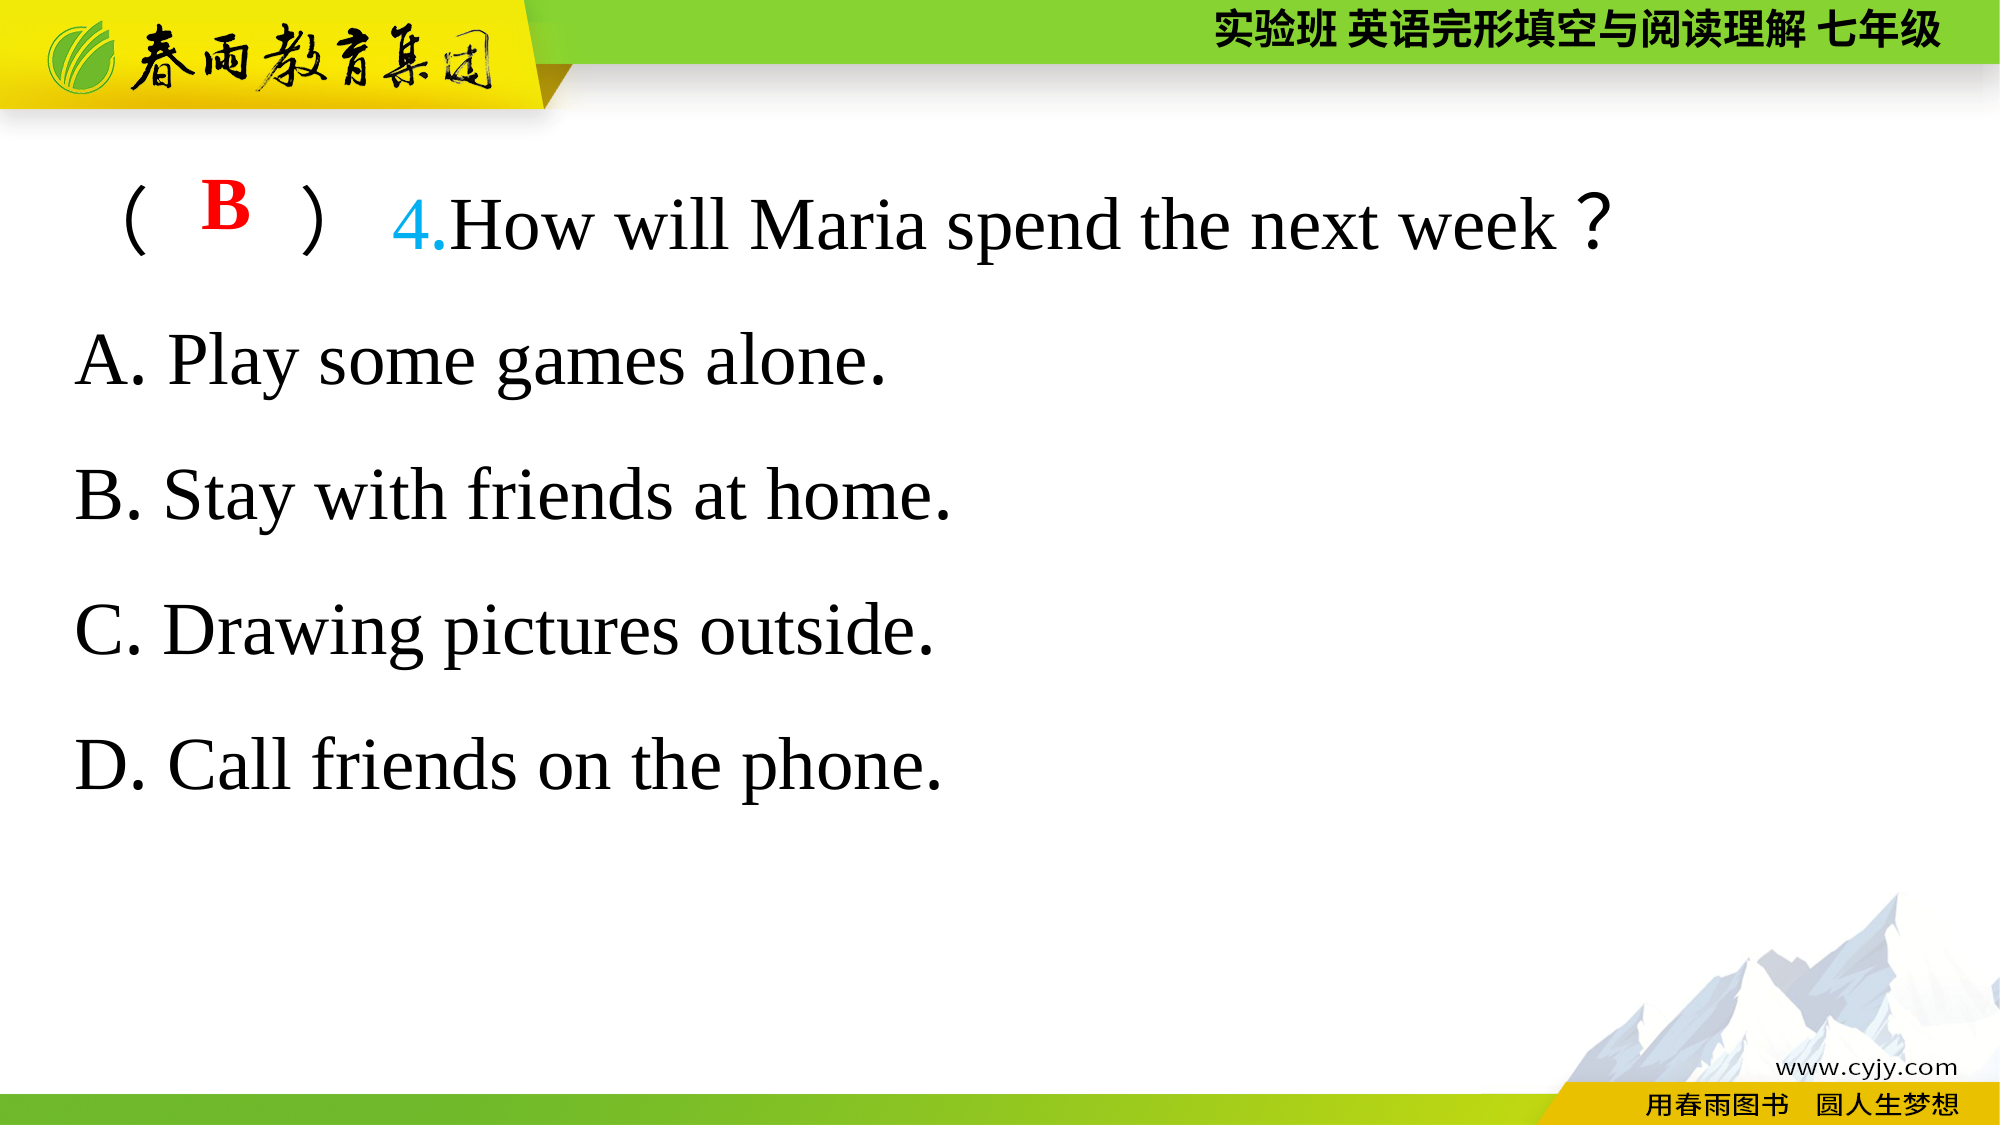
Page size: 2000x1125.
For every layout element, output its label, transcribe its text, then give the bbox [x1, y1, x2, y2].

list （ ）4.How will Maria spend the next week？ A. Play some games alone. B. Stay with friends at home. C. Drawing pictures outside. D. Call friends on the phone. [59, 122, 1944, 820]
picture [0, 0, 2000, 1125]
text_box B [186, 146, 267, 252]
